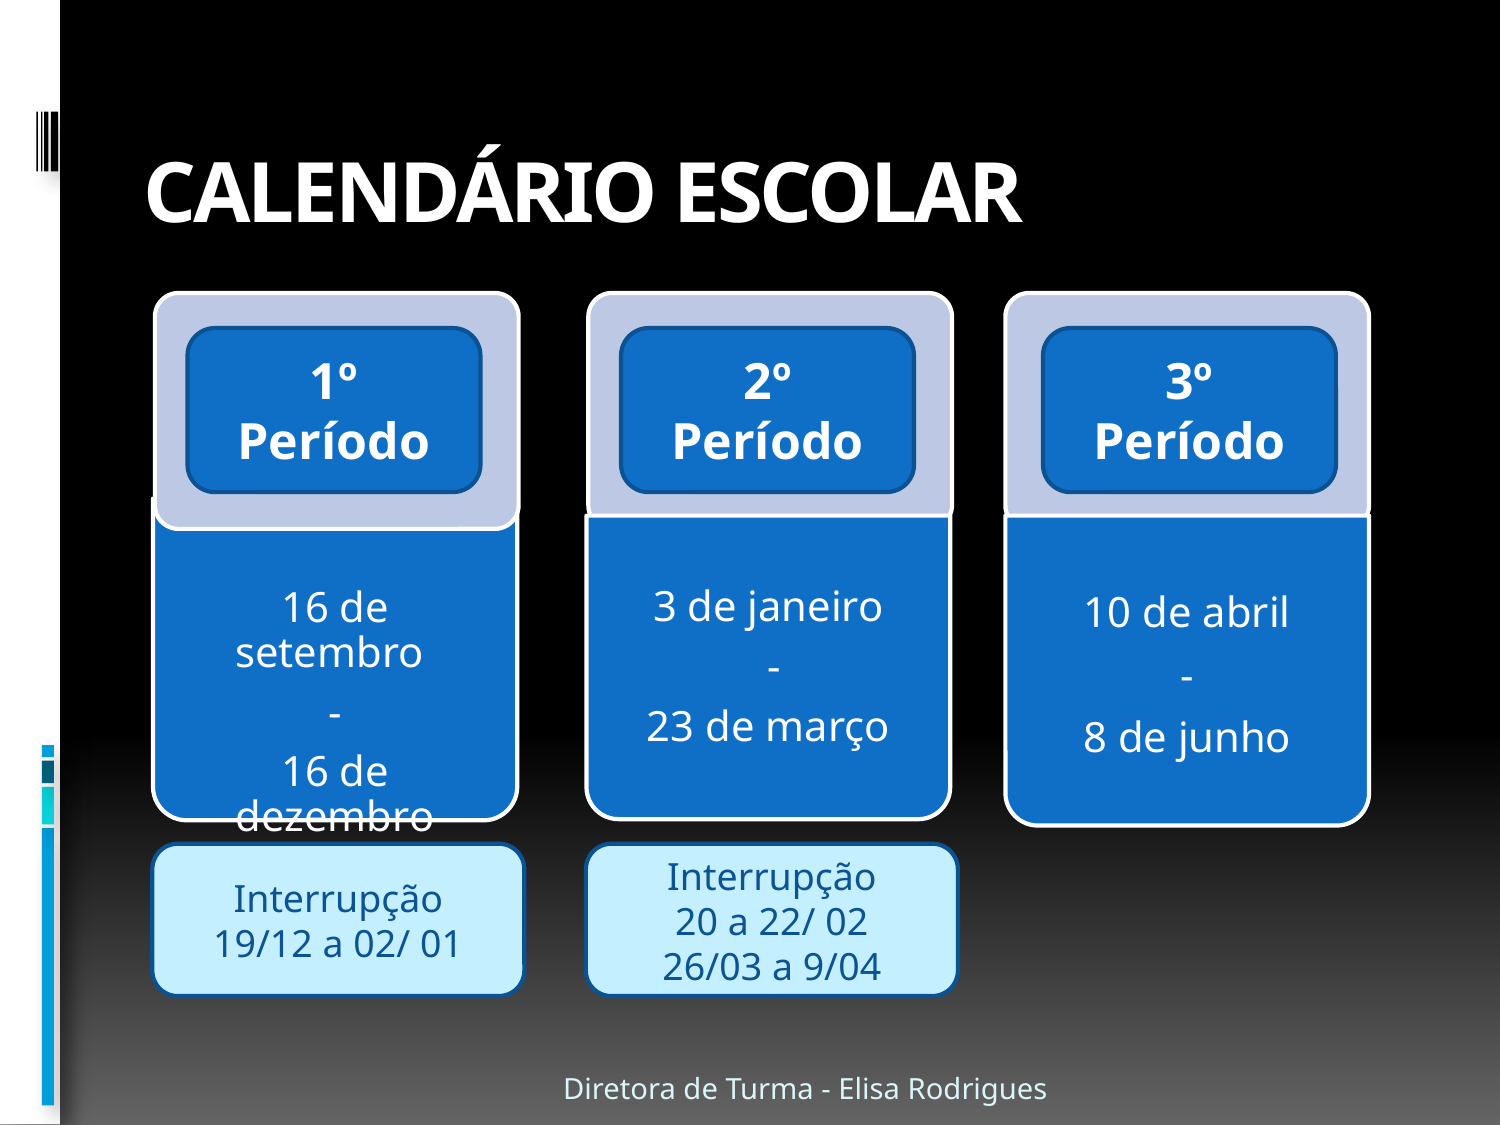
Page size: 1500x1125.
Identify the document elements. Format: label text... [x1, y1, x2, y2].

title Calendário Escolar [128, 58, 1393, 247]
footer Diretora de Turma - Elisa Rodrigues [150, 1052, 1063, 1113]
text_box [128, 292, 1370, 1009]
